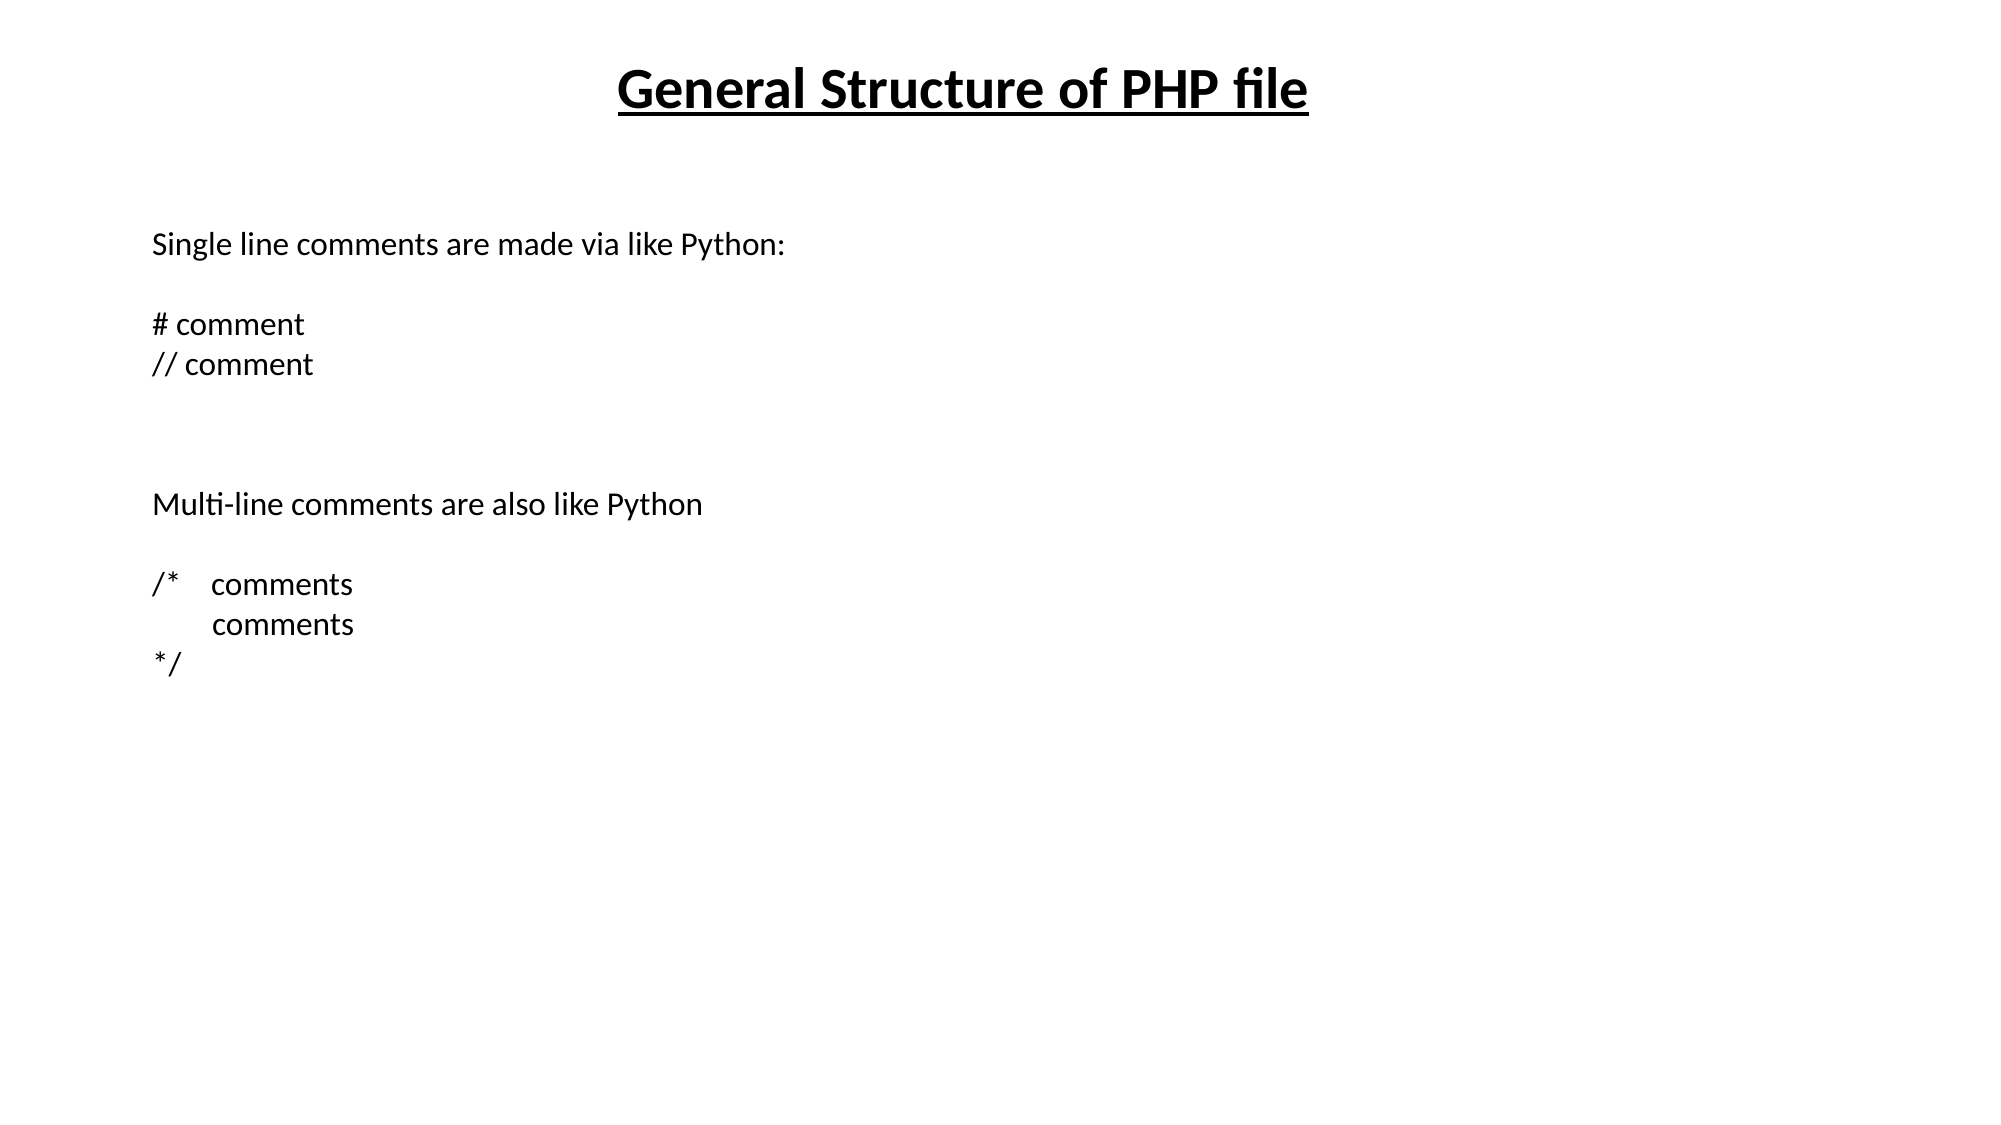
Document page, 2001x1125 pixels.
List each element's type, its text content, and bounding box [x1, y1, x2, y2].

text_box General Structure of PHP file [603, 42, 1357, 128]
text_box Multi-line comments are also like Python /* comments comments */ [137, 475, 809, 690]
text_box Single line comments are made via like Python: # comment // comment [137, 215, 809, 390]
